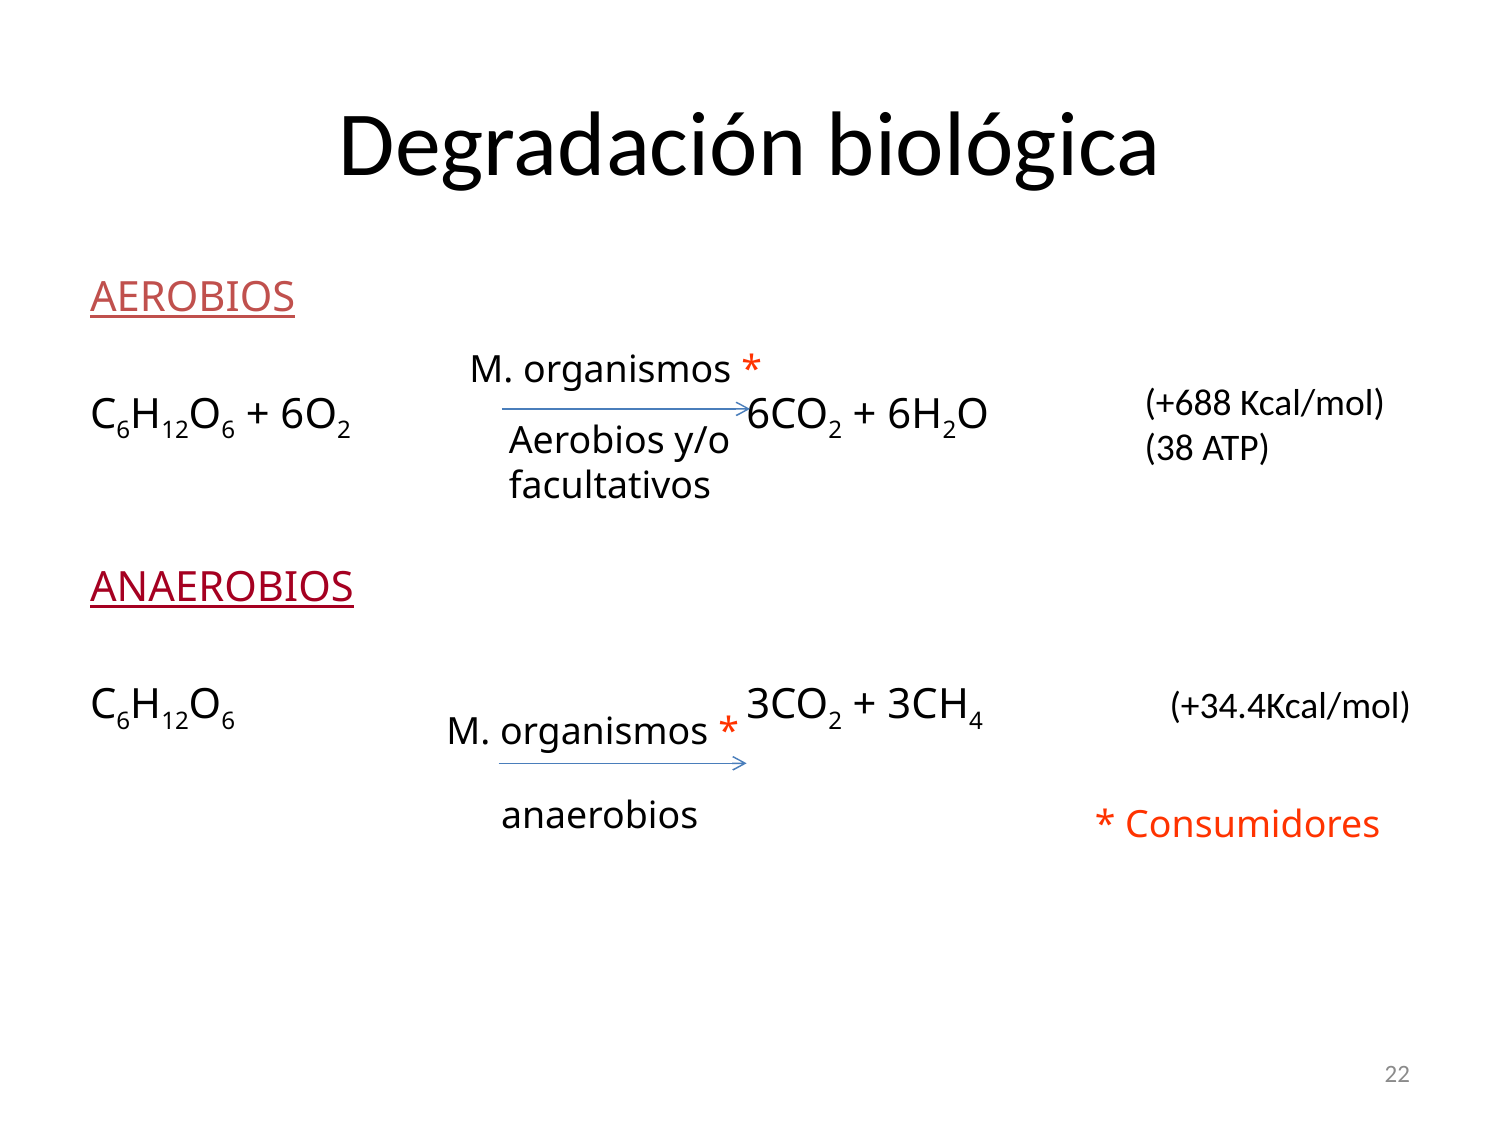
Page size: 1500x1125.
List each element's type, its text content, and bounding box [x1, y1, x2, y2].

title Degradación biológica [75, 45, 1425, 233]
slide_number 22 [1074, 1042, 1425, 1103]
text_box M. organismos * [454, 337, 778, 398]
list AEROBIOS C6H12O6 + 6O2 6CO2 + 6H2O ANAEROBIOS C6H12O6 3CO2 + 3CH4 * Consumidores [75, 262, 1425, 1005]
text_box Aerobios y/o facultativos [494, 408, 746, 514]
text_box (+688 Kcal/mol) (38 ATP) [1129, 370, 1400, 476]
text_box M. organismos * [431, 699, 754, 760]
text_box (+34.4Kcal/mol) [1154, 673, 1426, 734]
text_box anaerobios [486, 783, 714, 844]
